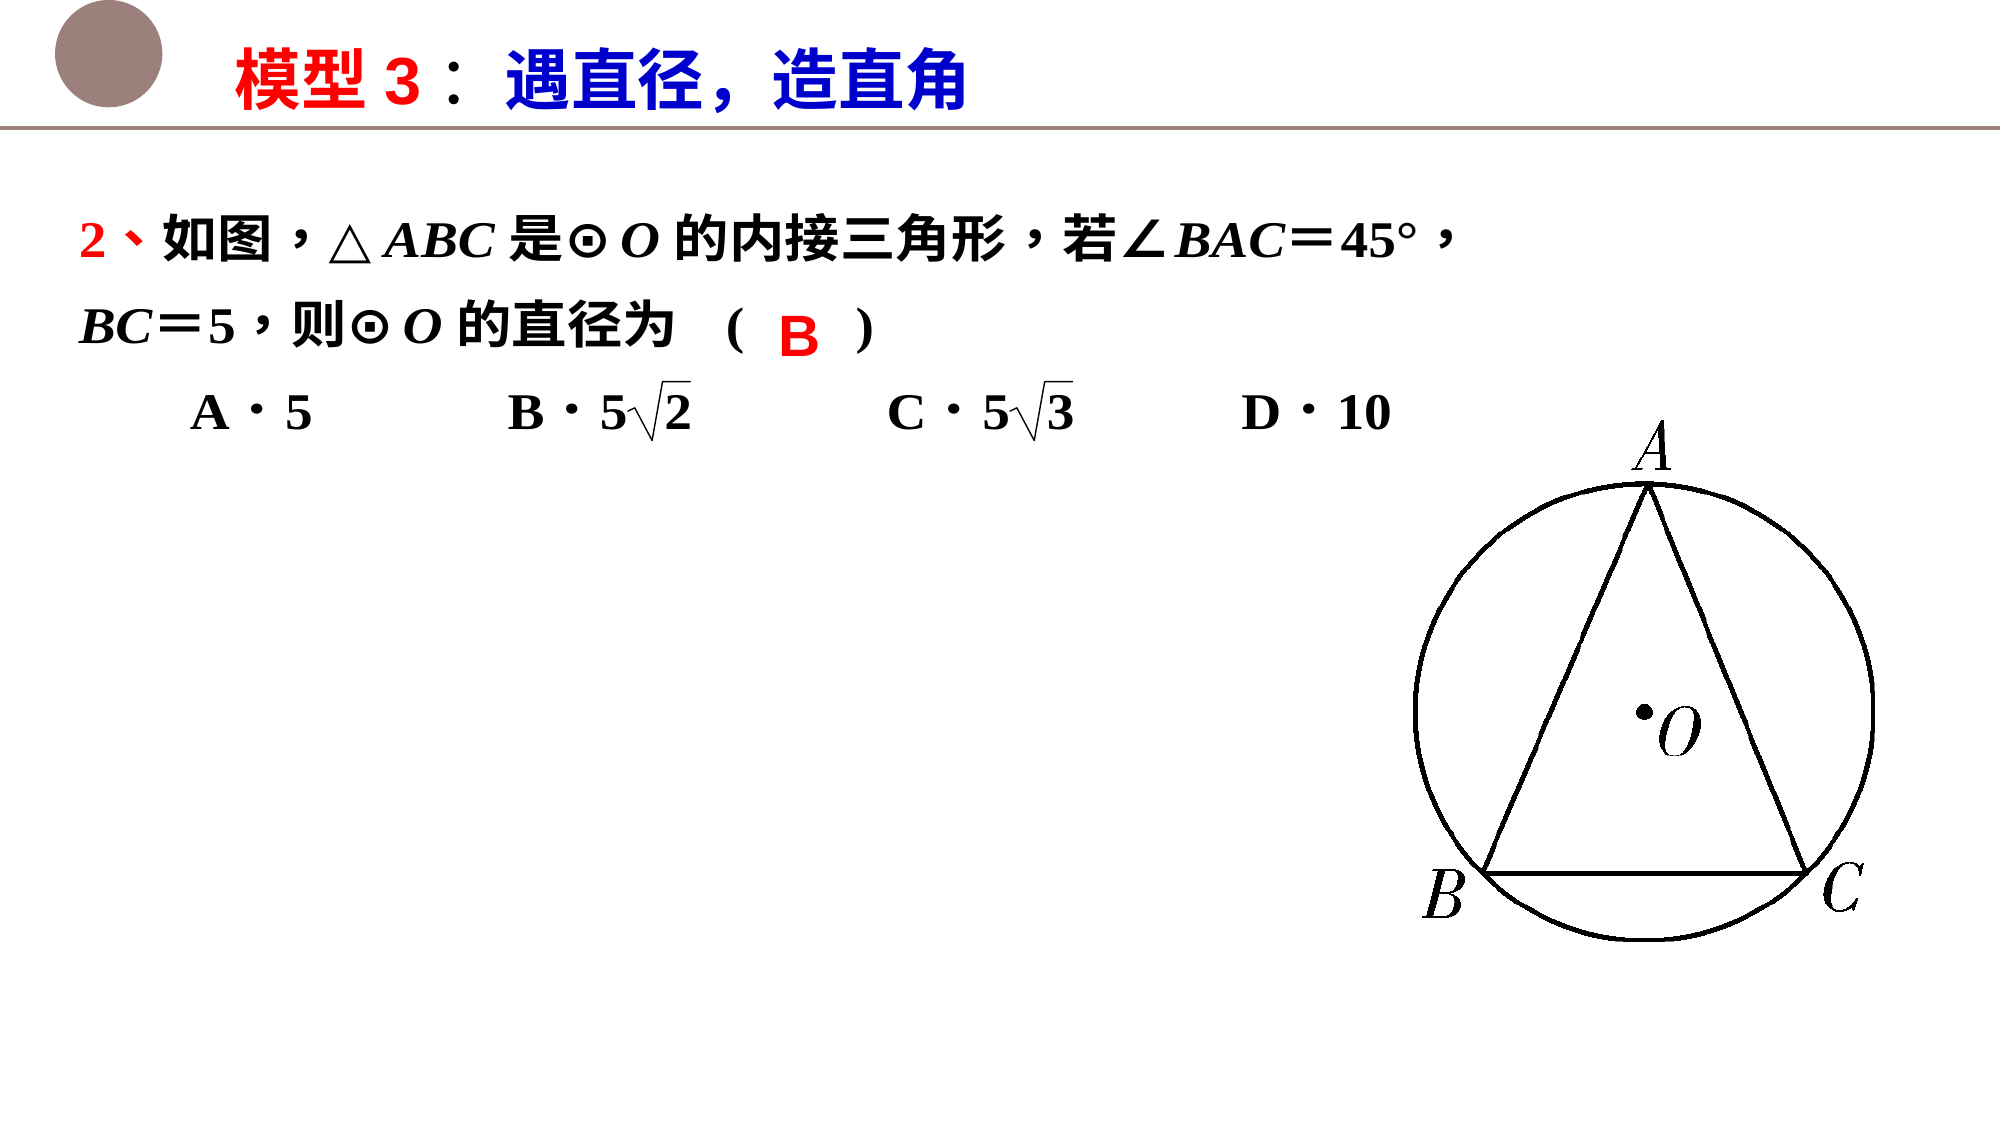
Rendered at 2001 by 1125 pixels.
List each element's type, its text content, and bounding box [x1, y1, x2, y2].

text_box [78, 196, 1816, 711]
text_box [54, 0, 164, 109]
text_box 模型3：遇直径，造直角 [220, 30, 1355, 126]
picture [1413, 420, 1875, 942]
